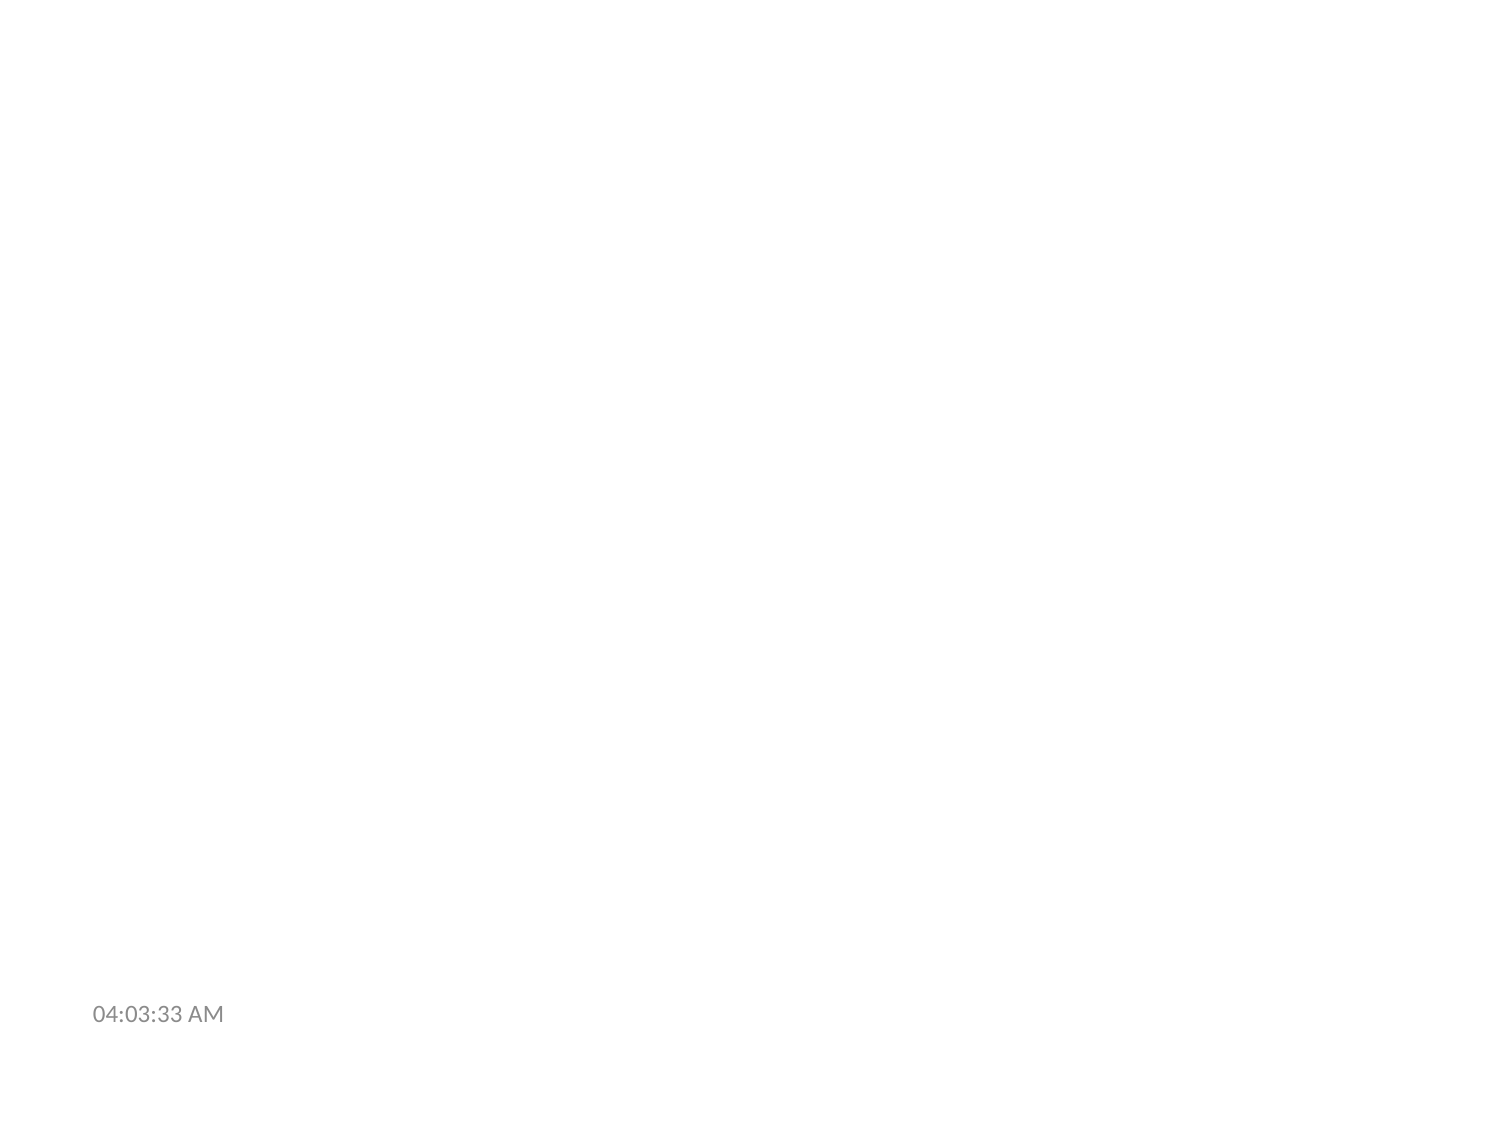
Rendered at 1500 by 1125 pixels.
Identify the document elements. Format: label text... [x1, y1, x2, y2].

text_box 3:35:09 PM [77, 982, 428, 1043]
